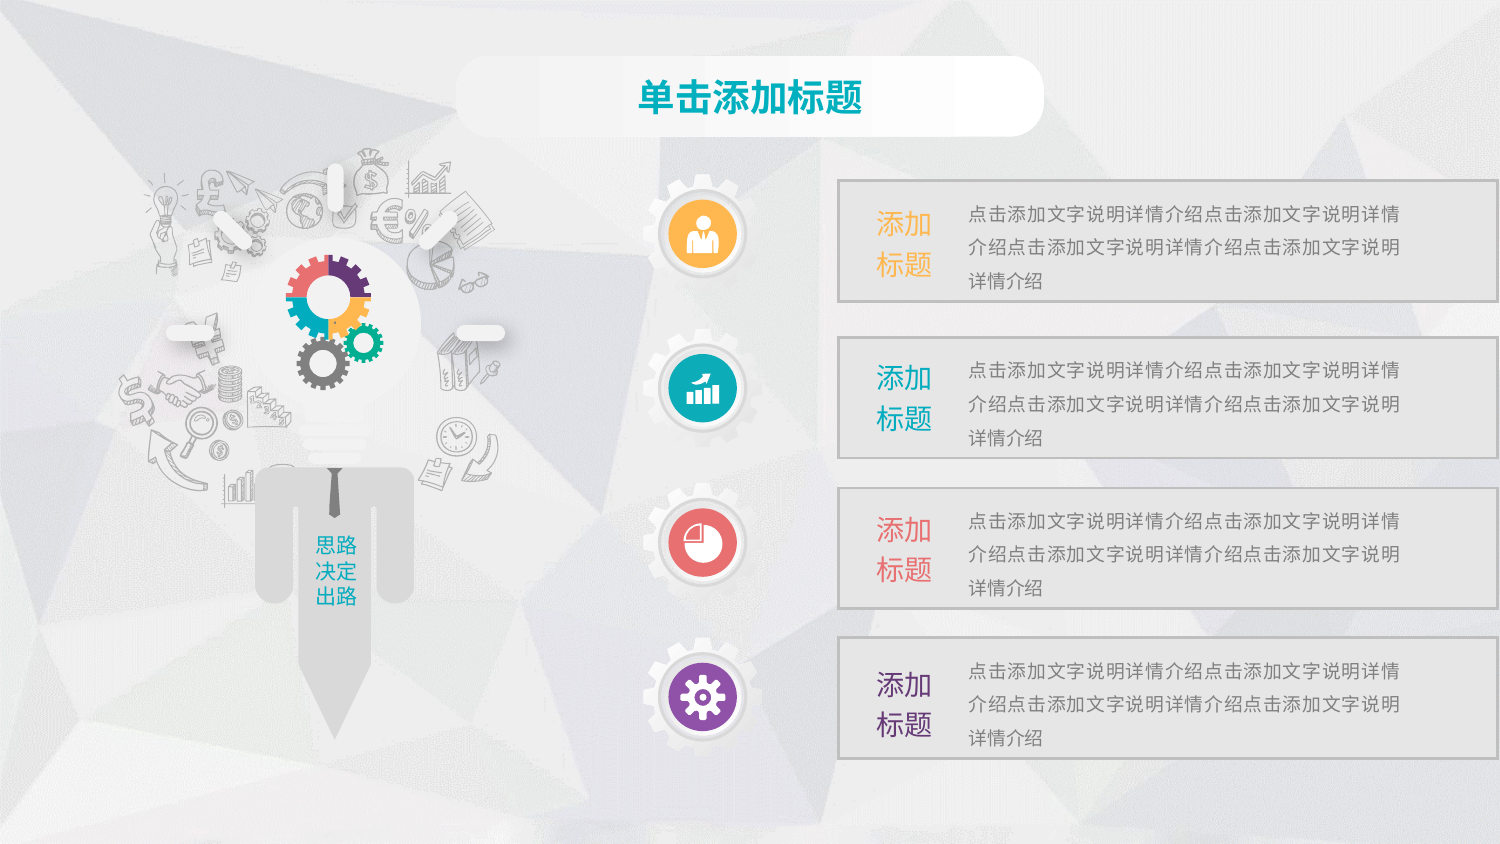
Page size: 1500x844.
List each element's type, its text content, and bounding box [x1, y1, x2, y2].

picture [0, 0, 1500, 844]
text_box 点击添加文字说明详情介绍点击添加文字说明详情介绍点击添加文字说明详情介绍点击添加文字说明详情介绍 [953, 490, 1415, 607]
text_box 添加 标题 [862, 346, 963, 443]
text_box 添加 标题 [862, 653, 963, 749]
text_box 添加 标题 [862, 497, 963, 594]
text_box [118, 147, 501, 509]
text_box [501, 324, 507, 342]
text_box 点击添加文字说明详情介绍点击添加文字说明详情介绍点击添加文字说明详情介绍点击添加文字说明详情介绍 [953, 340, 1415, 457]
text_box [837, 637, 1499, 759]
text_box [643, 174, 762, 293]
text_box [248, 237, 421, 740]
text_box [643, 637, 762, 756]
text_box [643, 329, 762, 448]
text_box [837, 337, 1499, 459]
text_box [643, 483, 762, 602]
text_box 单击添加标题 [454, 54, 1046, 138]
text_box 点击添加文字说明详情介绍点击添加文字说明详情介绍点击添加文字说明详情介绍点击添加文字说明详情介绍 [953, 183, 1415, 300]
text_box [837, 180, 1499, 302]
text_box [285, 254, 384, 391]
text_box 添加 标题 [862, 192, 952, 289]
text_box [837, 487, 1499, 609]
text_box 点击添加文字说明详情介绍点击添加文字说明详情介绍点击添加文字说明详情介绍点击添加文字说明详情介绍 [953, 640, 1415, 757]
